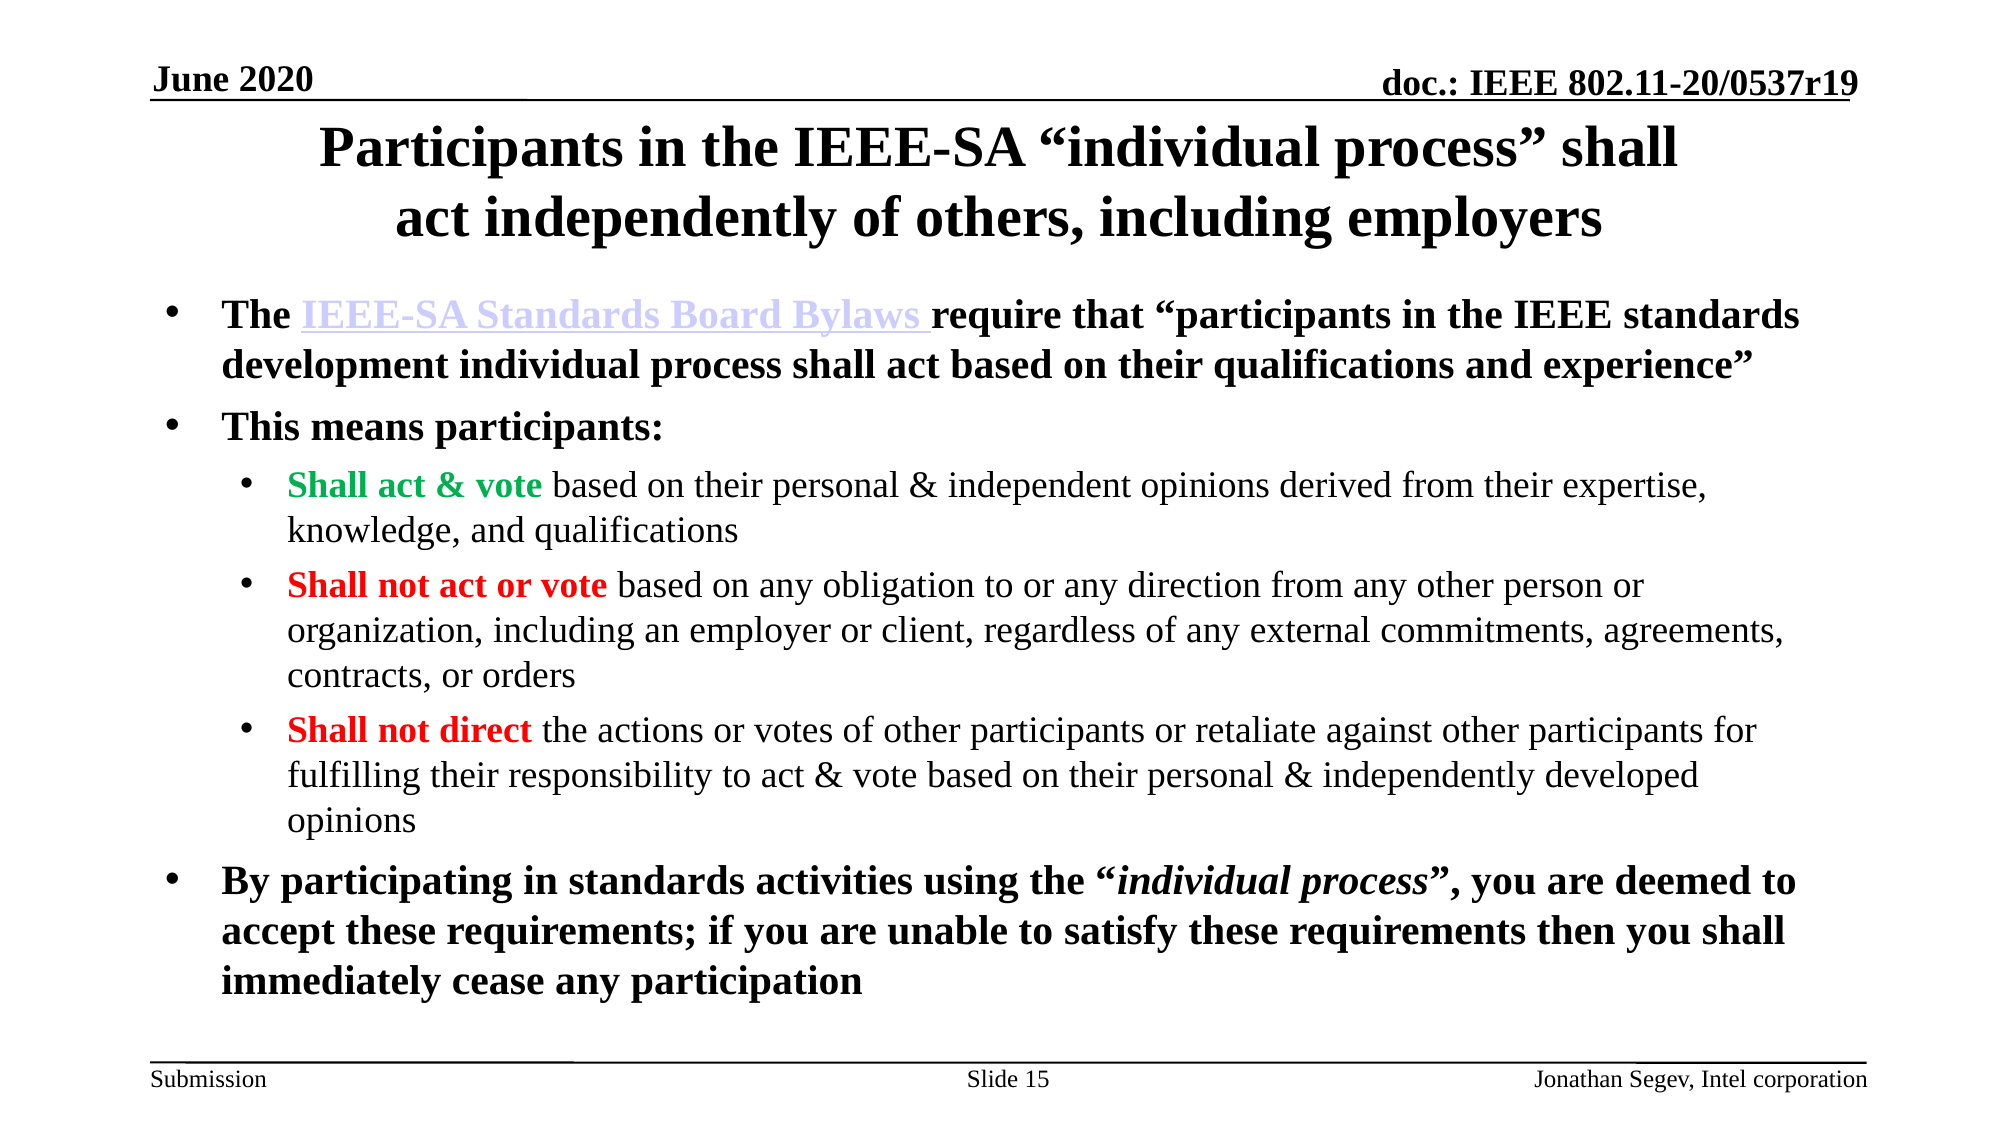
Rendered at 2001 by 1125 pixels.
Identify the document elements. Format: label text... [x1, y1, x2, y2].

footer Jonathan Segev, Intel corporation [1171, 1061, 1869, 1093]
title Participants in the IEEE-SA “individual process” shall act independently of others, including employers [149, 112, 1850, 244]
slide_number Slide 15 [950, 1061, 1067, 1123]
list The IEEE-SA Standards Board Bylaws require that “participants in the IEEE standards development individual process shall act based on their qualifications and experience” This means participants: Shall act & vote based on their personal & independent opinions derived from their expertise, knowledge, and qualifications Shall not act or vote based on any obligation to or any direction from any other person or organization, including an employer or client, regardless of any external commitments, agreements, contracts, or orders Shall not direct the actions or votes of other participants or retaliate against other participants for fulfilling their responsibility to act & vote based on their personal & independently developed opinions By participating in standards activities using the “individual process”, you are deemed to accept these requirements; if you are unable to satisfy these requirements then you shall immediately cease any participation [149, 278, 1850, 1000]
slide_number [152, 54, 563, 100]
